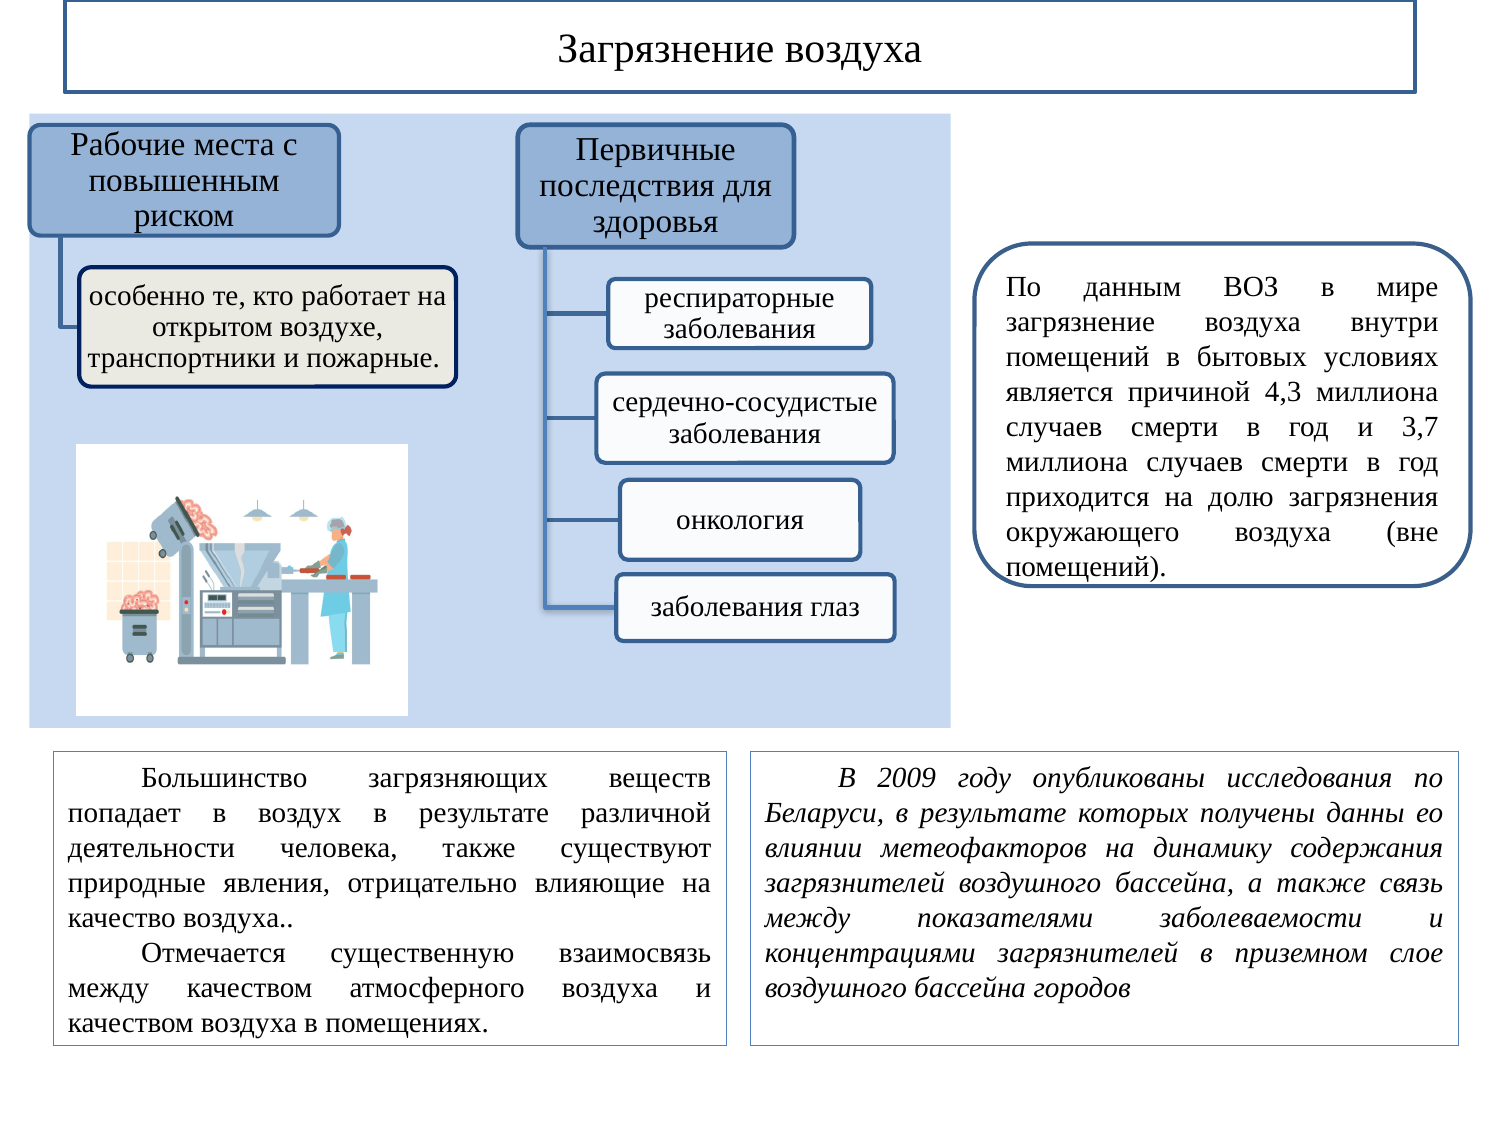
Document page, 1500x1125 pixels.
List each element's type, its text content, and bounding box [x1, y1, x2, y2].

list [29, 113, 951, 729]
text_box В 2009 году опубликованы исследования по Беларуси, в результате которых получены данны ео влиянии метеофакторов на динамику содержания загрязнителей воздушного бассейна, а также связь между показателями заболеваемости и концентрациями загрязнителей в приземном слое воздушного бассейна городов [750, 751, 1459, 1046]
title Загрязнение воздуха [64, 0, 1415, 93]
text_box По данным ВОЗ в мире загрязнение воздуха внутри помещений в бытовых условиях является причиной 4,3 миллиона случаев смерти в год и 3,7 миллиона случаев смерти в год приходится на долю загрязнения окружающего воздуха (вне помещений). [972, 241, 1473, 589]
text_box Большинство загрязняющих веществ попадает в воздух в результате различной деятельности человека, также существуют природные явления, отрицательно влияющие на качество воздуха.. Отмечается существенную взаимосвязь между качеством атмосферного воздуха и качеством воздуха в помещениях. [53, 751, 727, 1046]
picture [76, 444, 408, 717]
